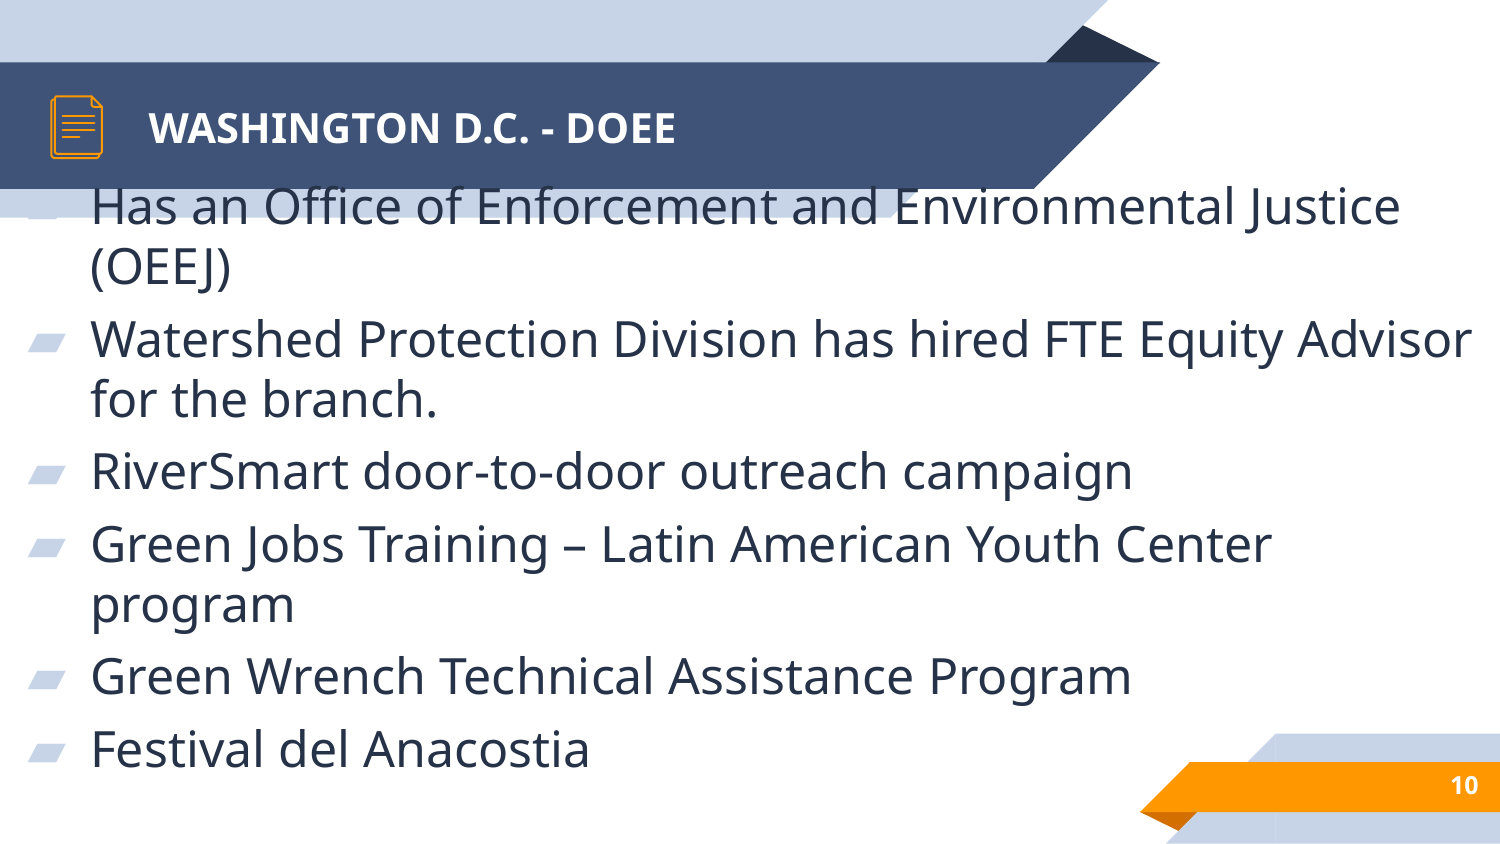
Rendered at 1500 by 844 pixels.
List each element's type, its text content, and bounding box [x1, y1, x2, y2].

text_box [50, 96, 103, 159]
slide_number 10 [1249, 760, 1494, 813]
title WASHINGTON D.C. - DOEE [133, 64, 1035, 190]
list Has an Office of Enforcement and Environmental Justice (OEEJ) Watershed Protection Division has hired FTE Equity Advisor for the branch. RiverSmart door-to-door outreach campaign Green Jobs Training – Latin American Youth Center program Green Wrench Technical Assistance Program Festival del Anacostia [0, 217, 1494, 734]
